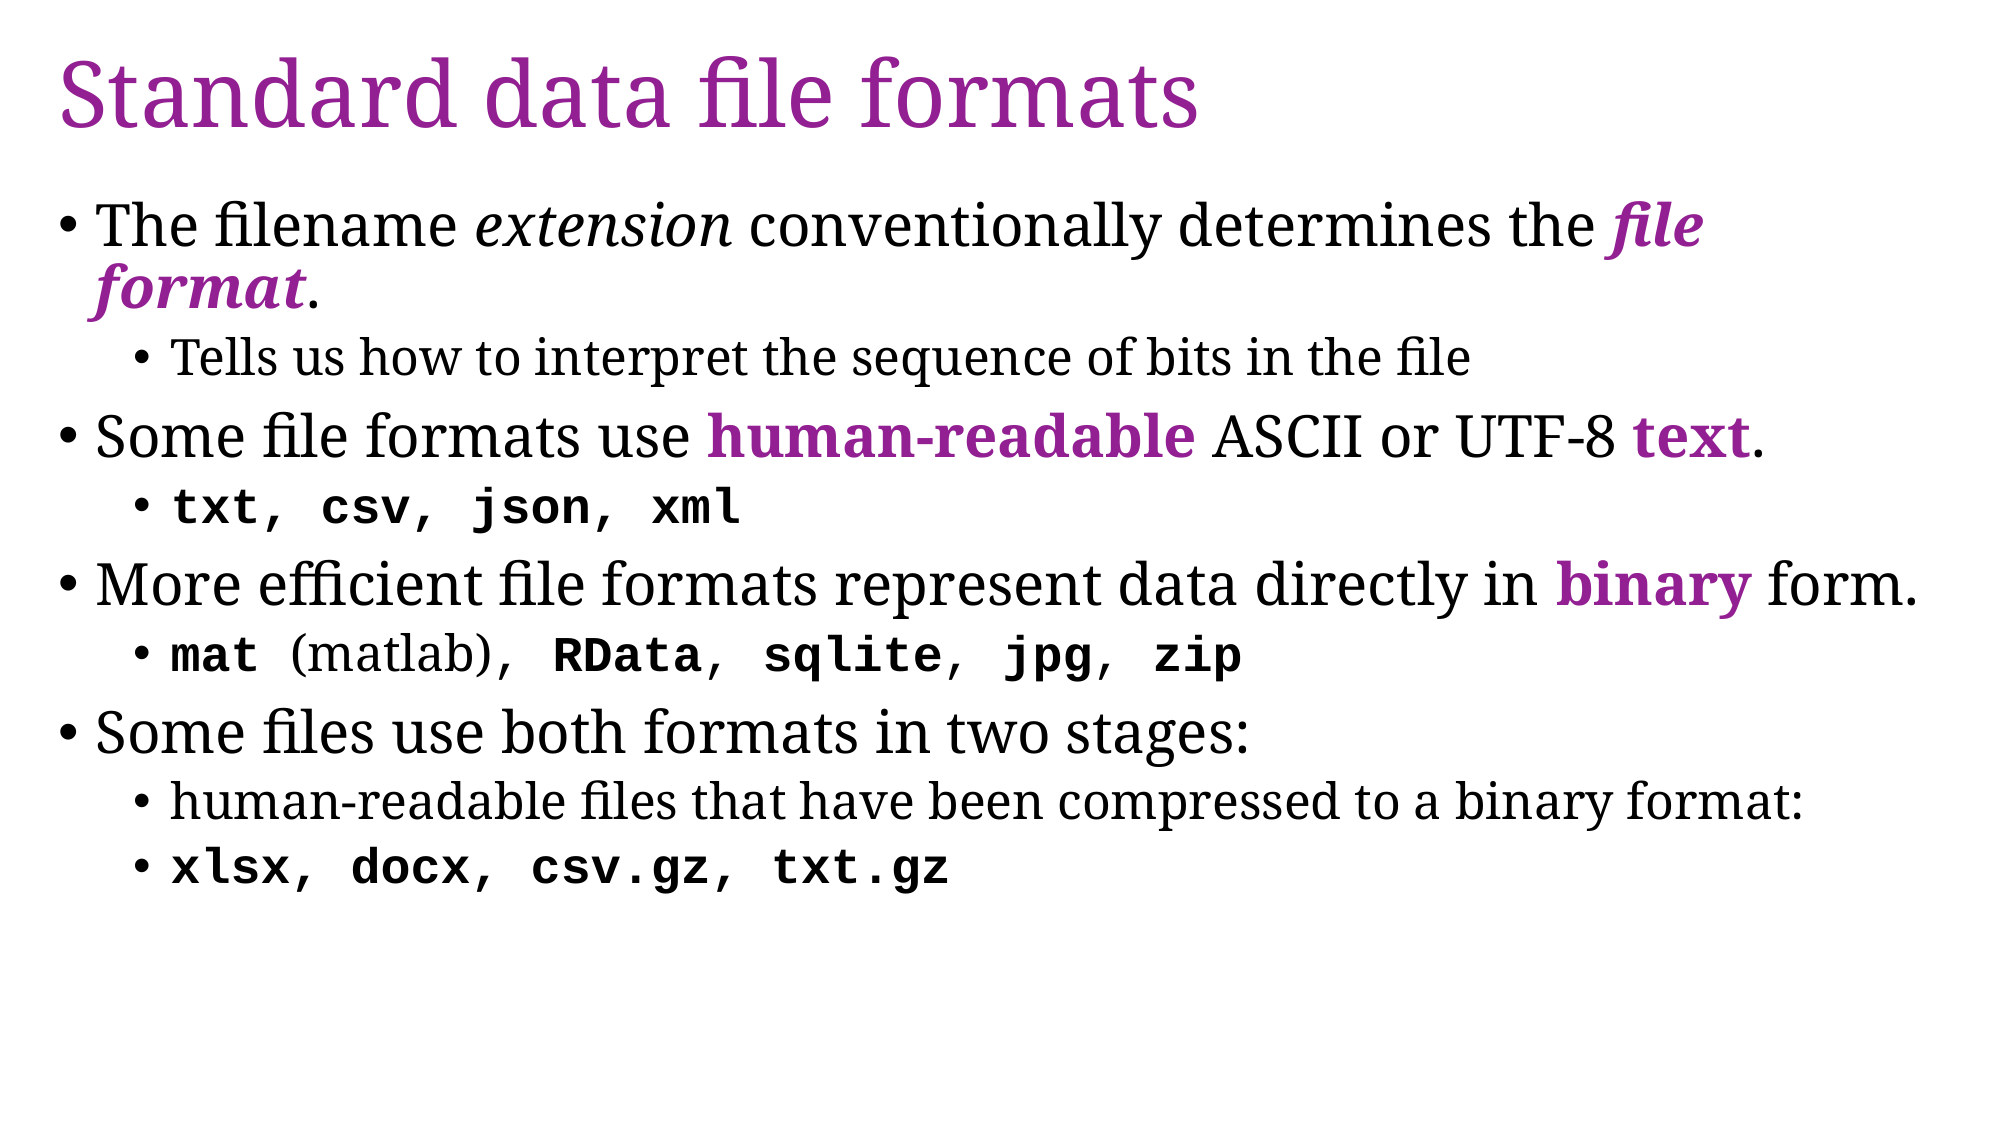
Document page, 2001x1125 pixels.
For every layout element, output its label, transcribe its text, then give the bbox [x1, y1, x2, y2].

list The filename extension conventionally determines the file format. Tells us how to interpret the sequence of bits in the file Some file formats use human-readable ASCII or UTF-8 text. txt, csv, json, xml More efficient file formats represent data directly in binary form. mat (matlab), RData, sqlite, jpg, zip Some files use both formats in two stages: human-readable files that have been compressed to a binary format: xlsx, docx, csv.gz, txt.gz [43, 188, 1953, 1106]
title Standard data file formats [43, 25, 1953, 171]
